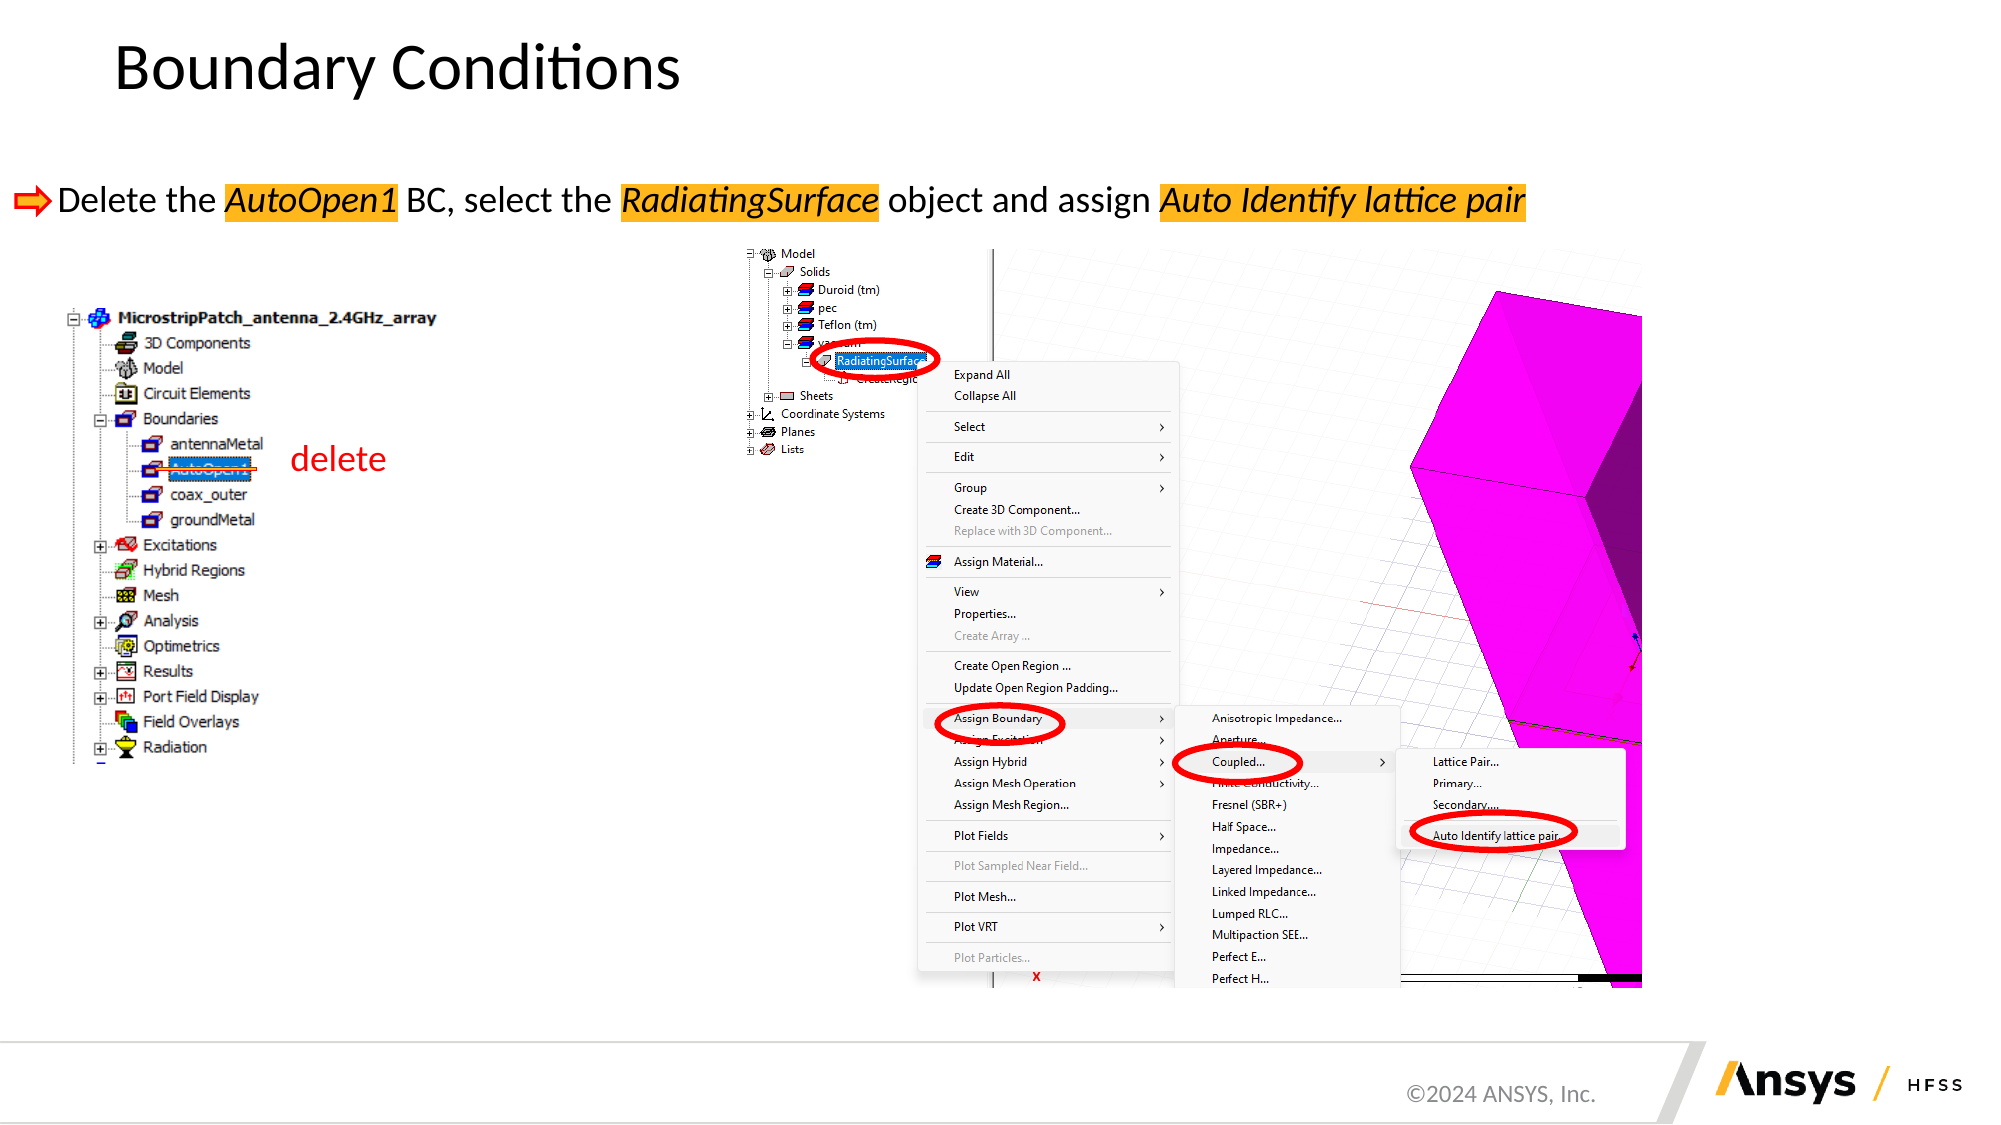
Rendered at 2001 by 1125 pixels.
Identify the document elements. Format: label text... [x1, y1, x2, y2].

title Boundary Conditions [99, 24, 1900, 164]
text_box Delete the AutoOpen1 BC, select the RadiatingSurface object and assign Auto Identify lattice pair [49, 174, 1688, 269]
picture [0, 0, 2000, 1125]
text_box [15, 186, 52, 217]
